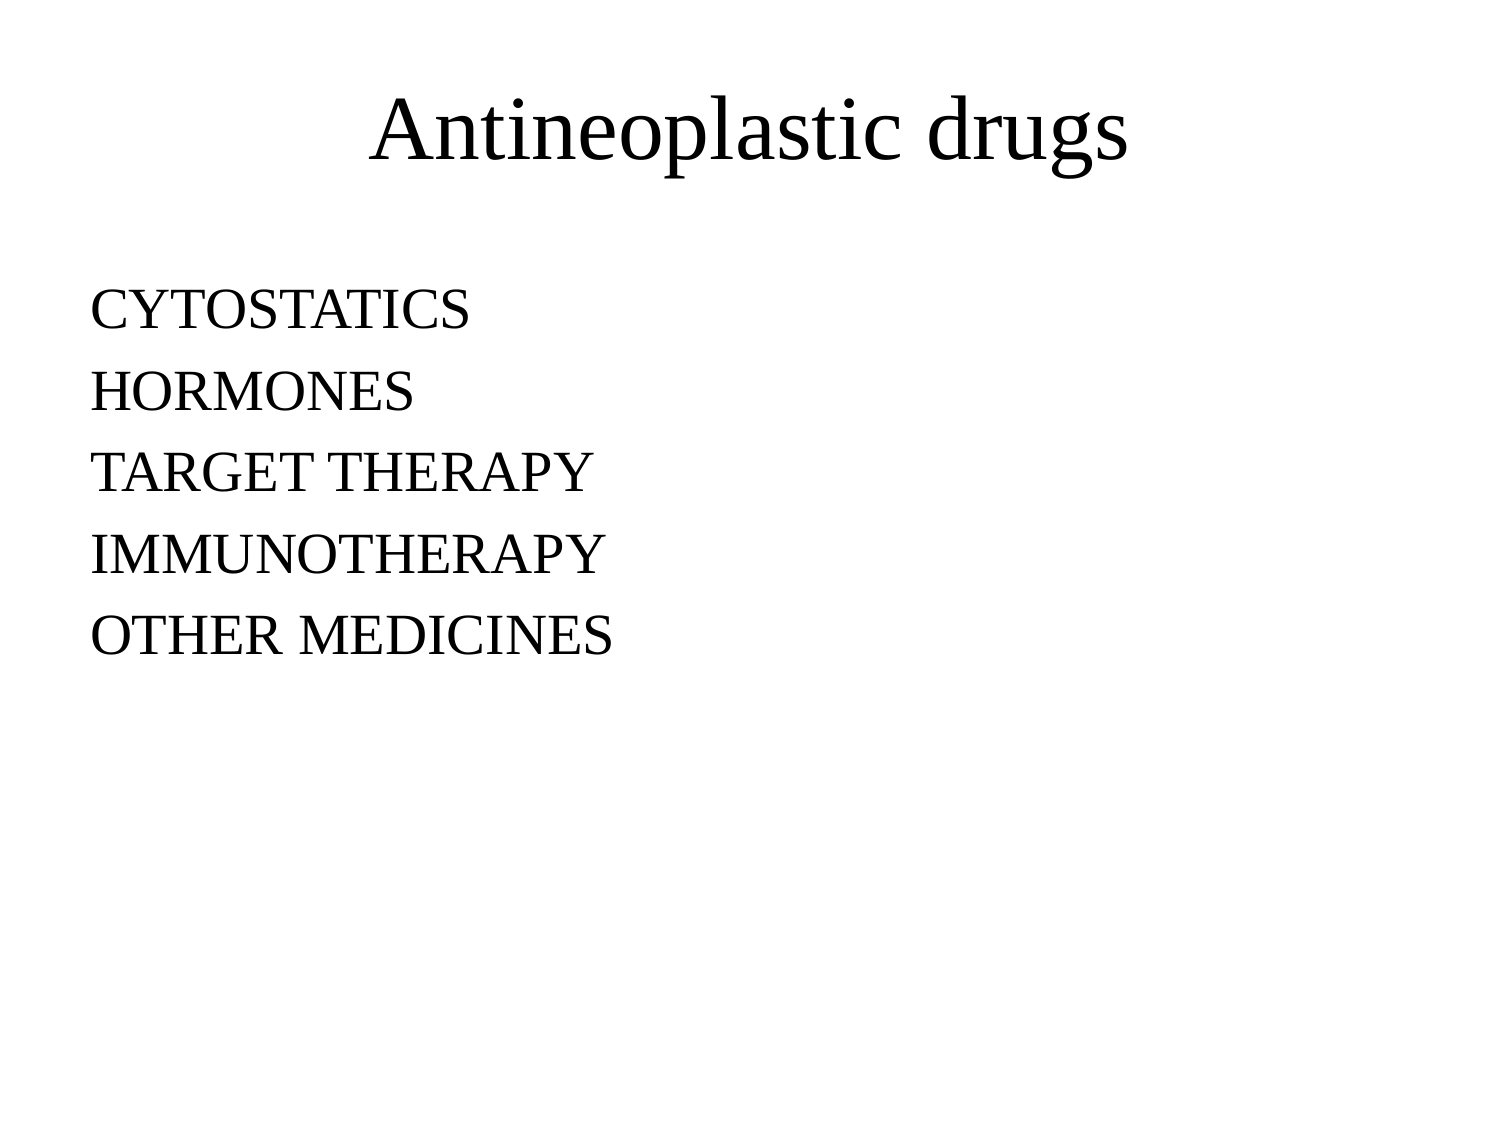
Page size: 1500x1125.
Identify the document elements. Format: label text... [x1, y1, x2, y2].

list CYTOSTATICS HORMONES TARGET THERAPY IMMUNOTHERAPY OTHER MEDICINES [75, 262, 1425, 1005]
title Antineoplastic drugs [75, 45, 1425, 200]
